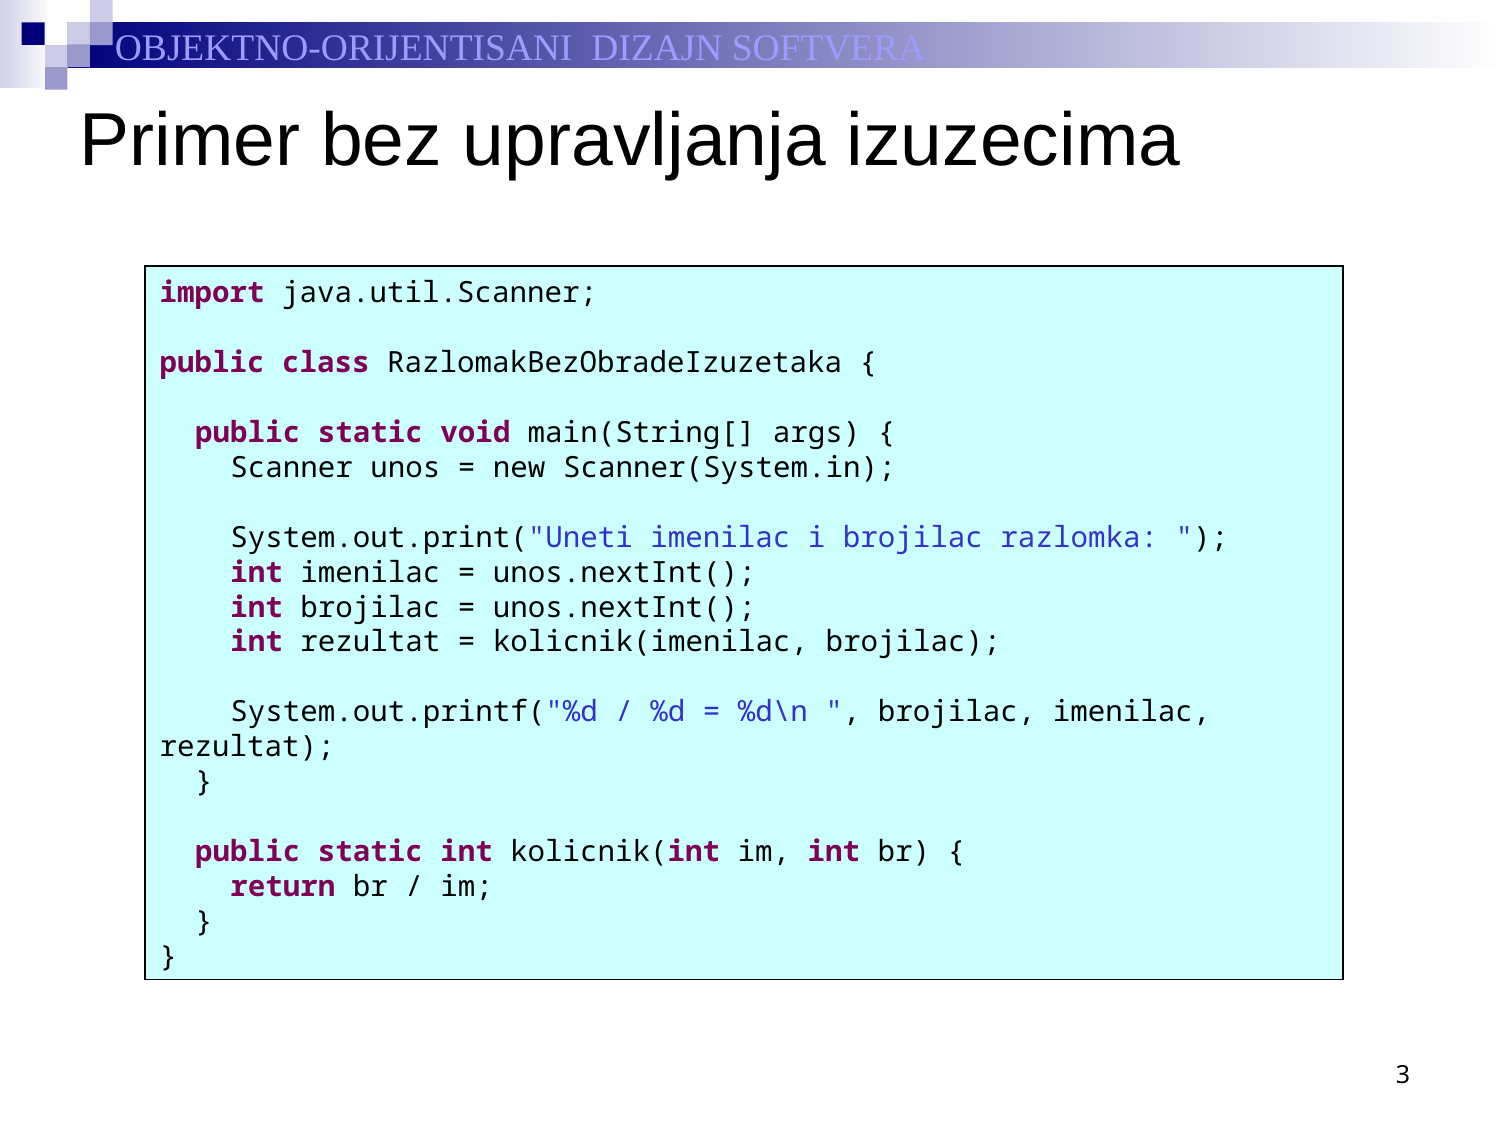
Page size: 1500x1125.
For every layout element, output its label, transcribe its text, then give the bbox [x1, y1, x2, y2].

slide_number 3 [1074, 1024, 1426, 1101]
text_box import java.util.Scanner; public class RazlomakBezObradeIzuzetaka { public static void main(String[] args) { Scanner unos = new Scanner(System.in); System.out.print("Uneti imenilac i brojilac razlomka: "); int imenilac = unos.nextInt(); int brojilac = unos.nextInt(); int rezultat = kolicnik(imenilac, brojilac); System.out.printf("%d / %d = %d\n ", brojilac, imenilac, rezultat); } public static int kolicnik(int im, int br) { return br / im; } } [144, 265, 1343, 980]
title Primer bez upravljanja izuzecima [64, 86, 1270, 185]
